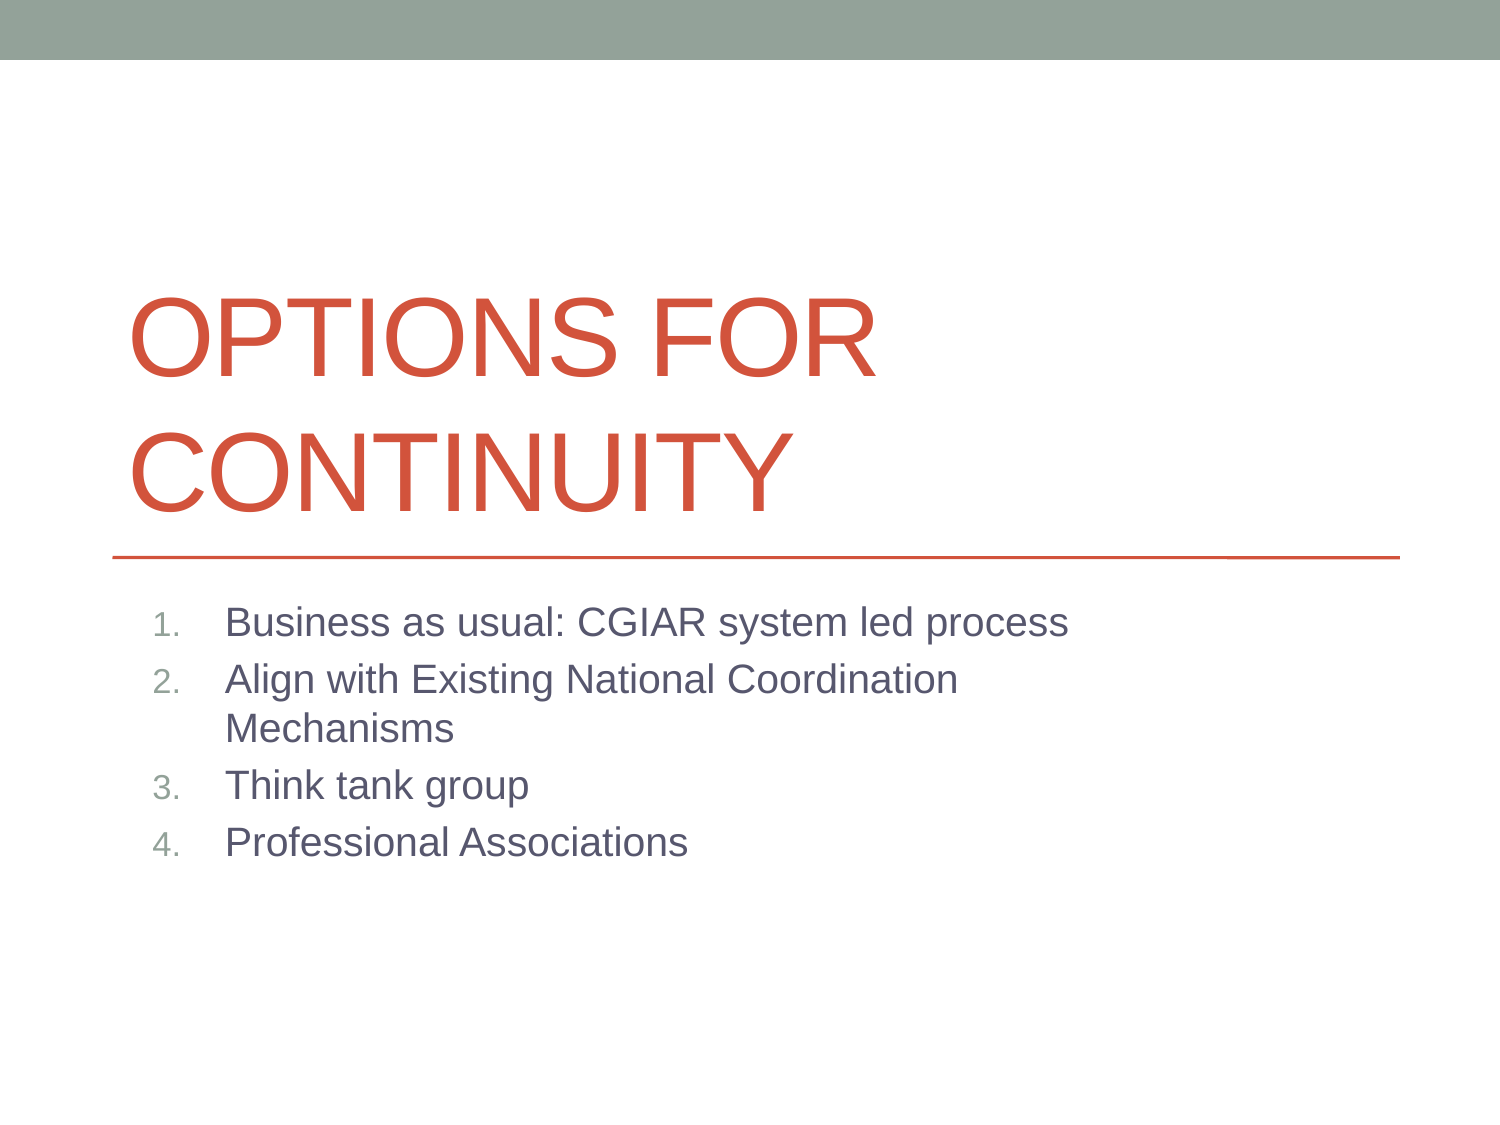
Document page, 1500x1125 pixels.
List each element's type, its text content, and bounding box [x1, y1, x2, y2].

subtitle Business as usual: CGIAR system led process Align with Existing National Coordination Mechanisms Think tank group Professional Associations [137, 587, 1188, 875]
title Options for continuity [112, 224, 1400, 542]
